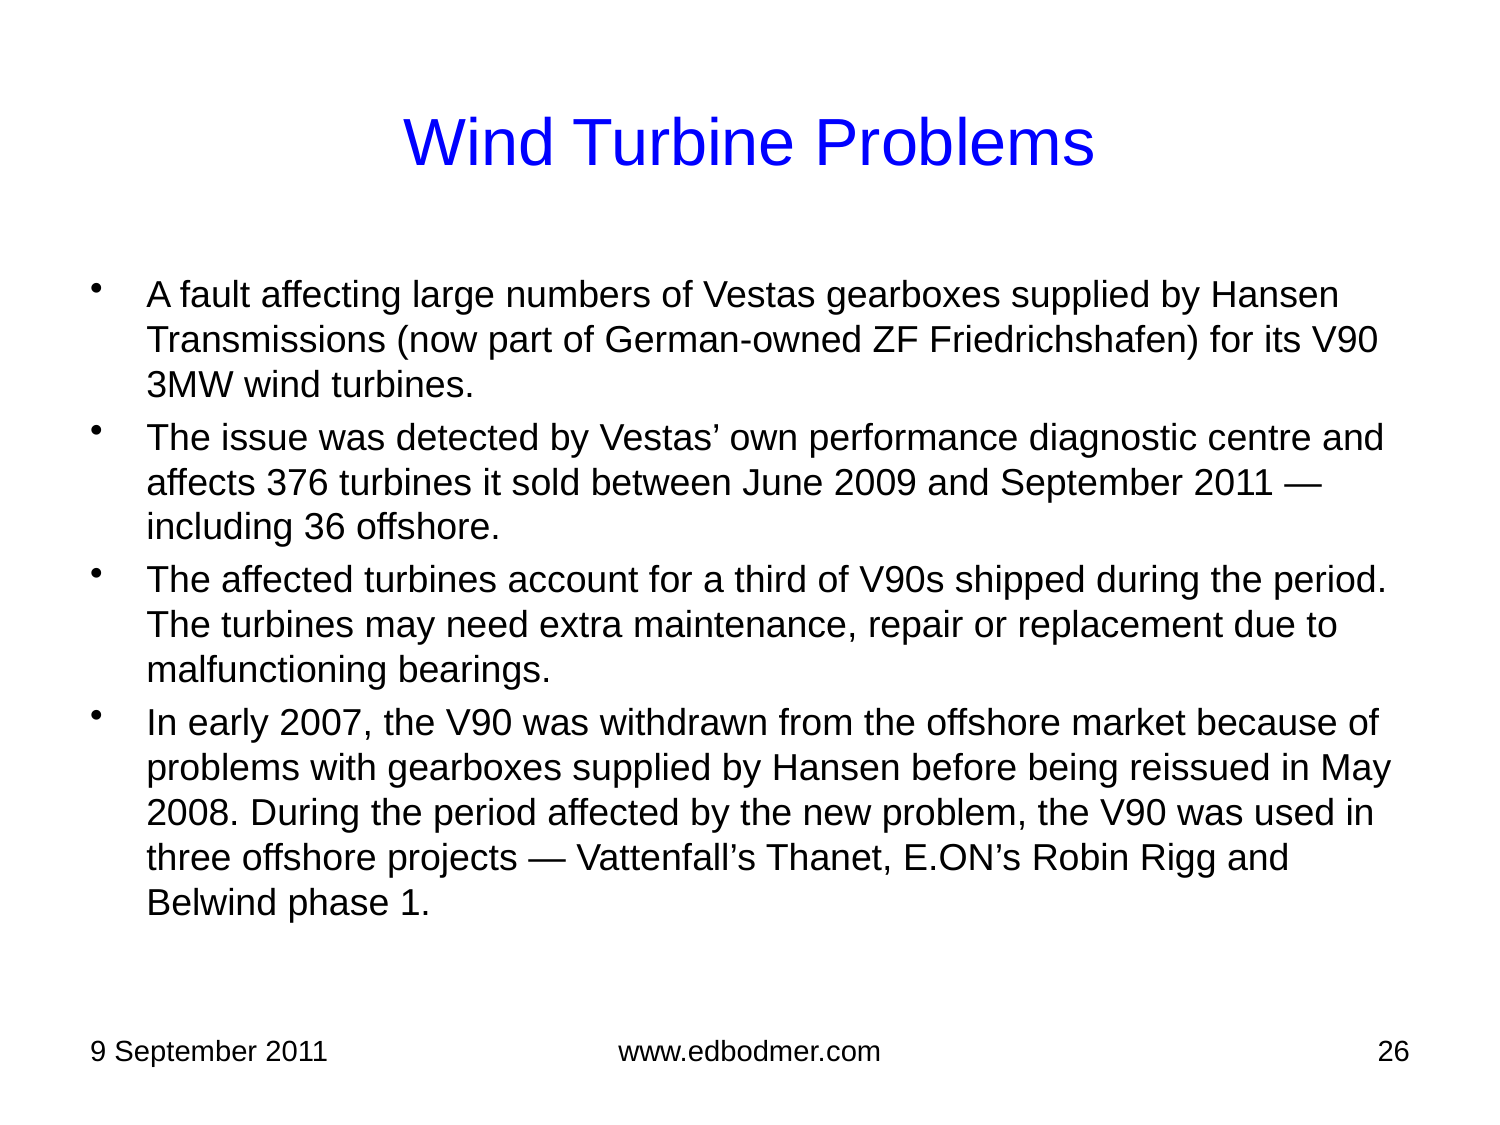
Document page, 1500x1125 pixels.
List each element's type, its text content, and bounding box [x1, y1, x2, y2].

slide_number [74, 1024, 426, 1103]
title Wind Turbine Problems [74, 44, 1426, 233]
footer www.edbodmer.com [512, 1024, 988, 1103]
slide_number 26 [1074, 1024, 1426, 1103]
list A fault affecting large numbers of Vestas gearboxes supplied by Hansen Transmissions (now part of German-owned ZF Friedrichshafen) for its V90 3MW wind turbines. The issue was detected by Vestas’ own performance diagnostic centre and affects 376 turbines it sold between June 2009 and September 2011 — including 36 offshore. The affected turbines account for a third of V90s shipped during the period. The turbines may need extra maintenance, repair or replacement due to malfunctioning bearings. In early 2007, the V90 was withdrawn from the offshore market because of problems with gearboxes supplied by Hansen before being reissued in May 2008. During the period affected by the new problem, the V90 was used in three offshore projects — Vattenfall’s Thanet, E.ON’s Robin Rigg and Belwind phase 1. [74, 262, 1426, 1006]
